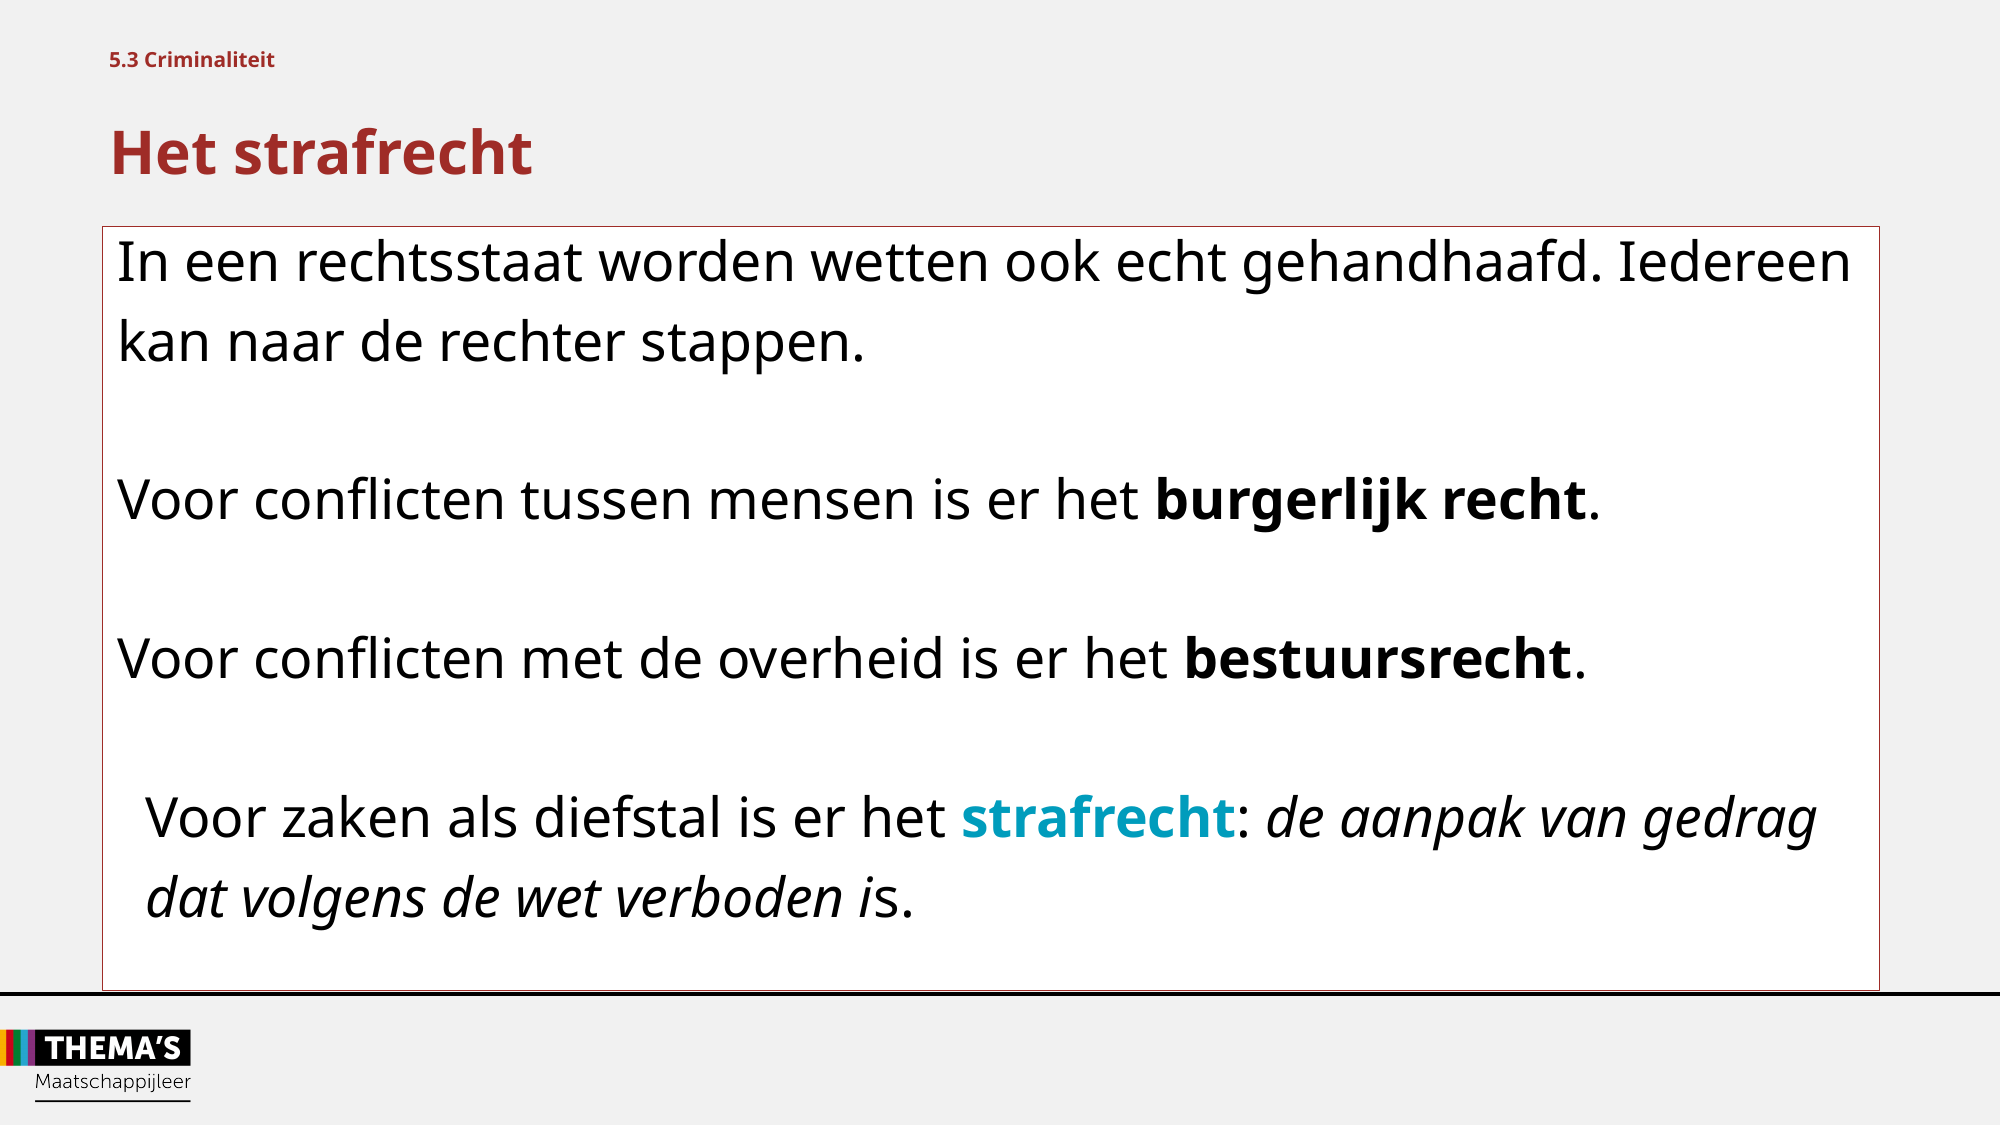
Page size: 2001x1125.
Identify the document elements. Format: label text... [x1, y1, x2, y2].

list Het strafrecht [94, 114, 1879, 205]
list In een rechtsstaat worden wetten ook echt gehandhaafd. Iedereen kan naar de rechter stappen. Voor conflicten tussen mensen is er het burgerlijk recht. Voor conflicten met de overheid is er het bestuursrecht. Voor zaken als diefstal is er het strafrecht: de aanpak van gedrag dat volgens de wet verboden is. [102, 226, 1880, 991]
picture [0, 993, 203, 1125]
list 5.3 Criminaliteit [94, 33, 941, 88]
